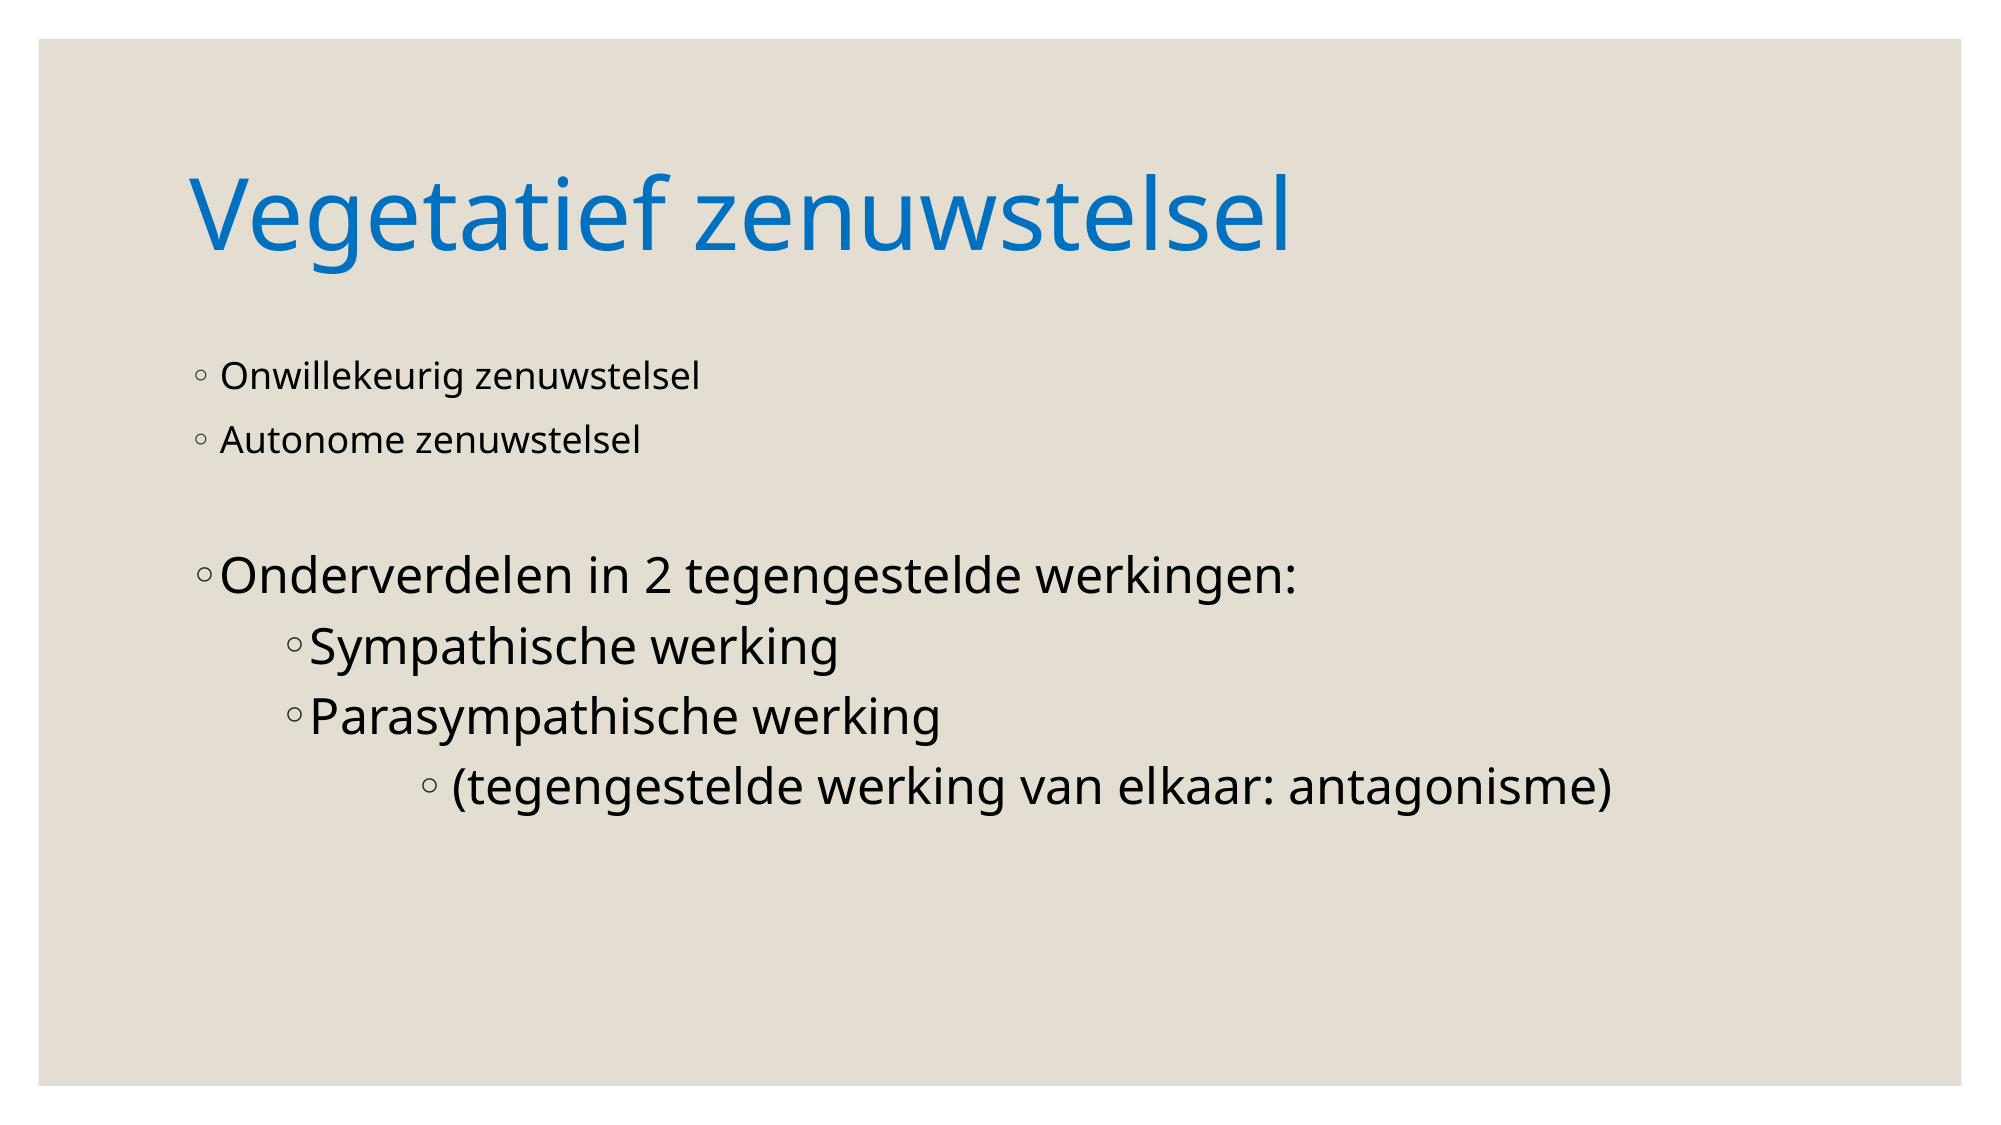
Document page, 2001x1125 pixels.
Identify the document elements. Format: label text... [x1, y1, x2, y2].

title Vegetatief zenuwstelsel [174, 105, 1825, 331]
list Onwillekeurig zenuwstelsel Autonome zenuwstelsel Onderverdelen in 2 tegengestelde werkingen: Sympathische werking Parasympathische werking (tegengestelde werking van elkaar: antagonisme) [174, 345, 1825, 990]
